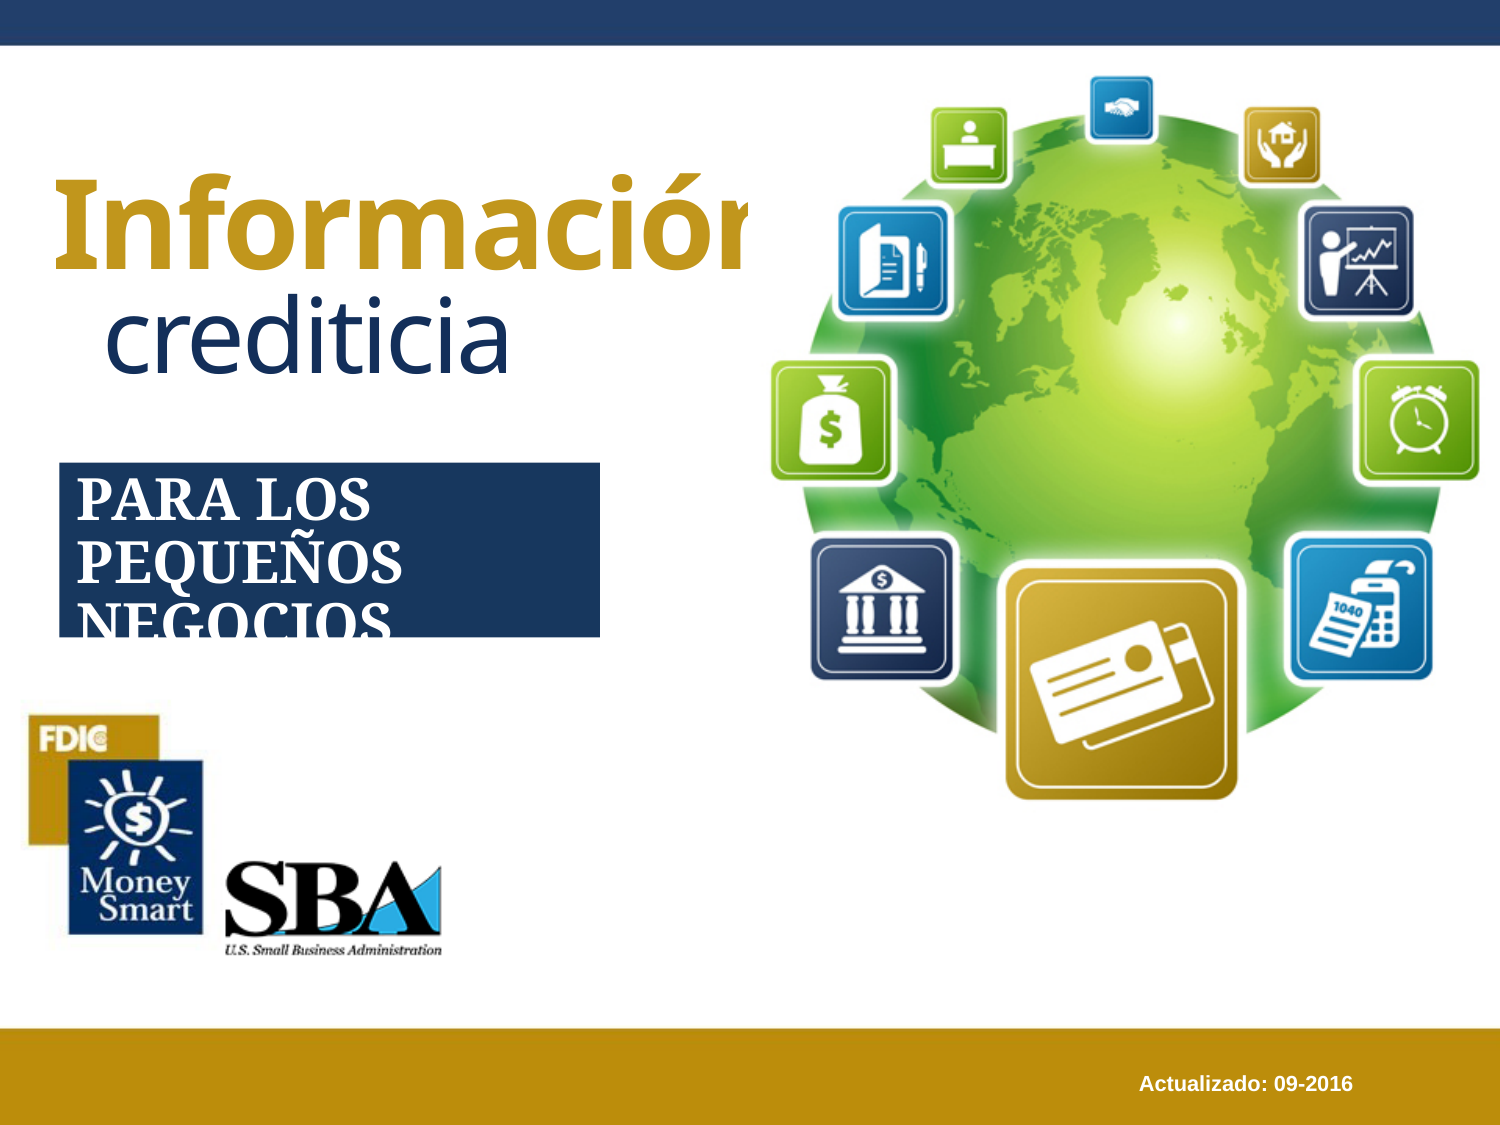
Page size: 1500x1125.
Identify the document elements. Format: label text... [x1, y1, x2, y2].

text_box Actualizado: 09-2016 [1124, 1062, 1369, 1104]
picture [0, 0, 1500, 1125]
text_box Información [37, 137, 743, 303]
text_box [57, 460, 602, 640]
text_box crediticia [87, 262, 743, 403]
text_box para los pequeños negocios [62, 462, 638, 665]
